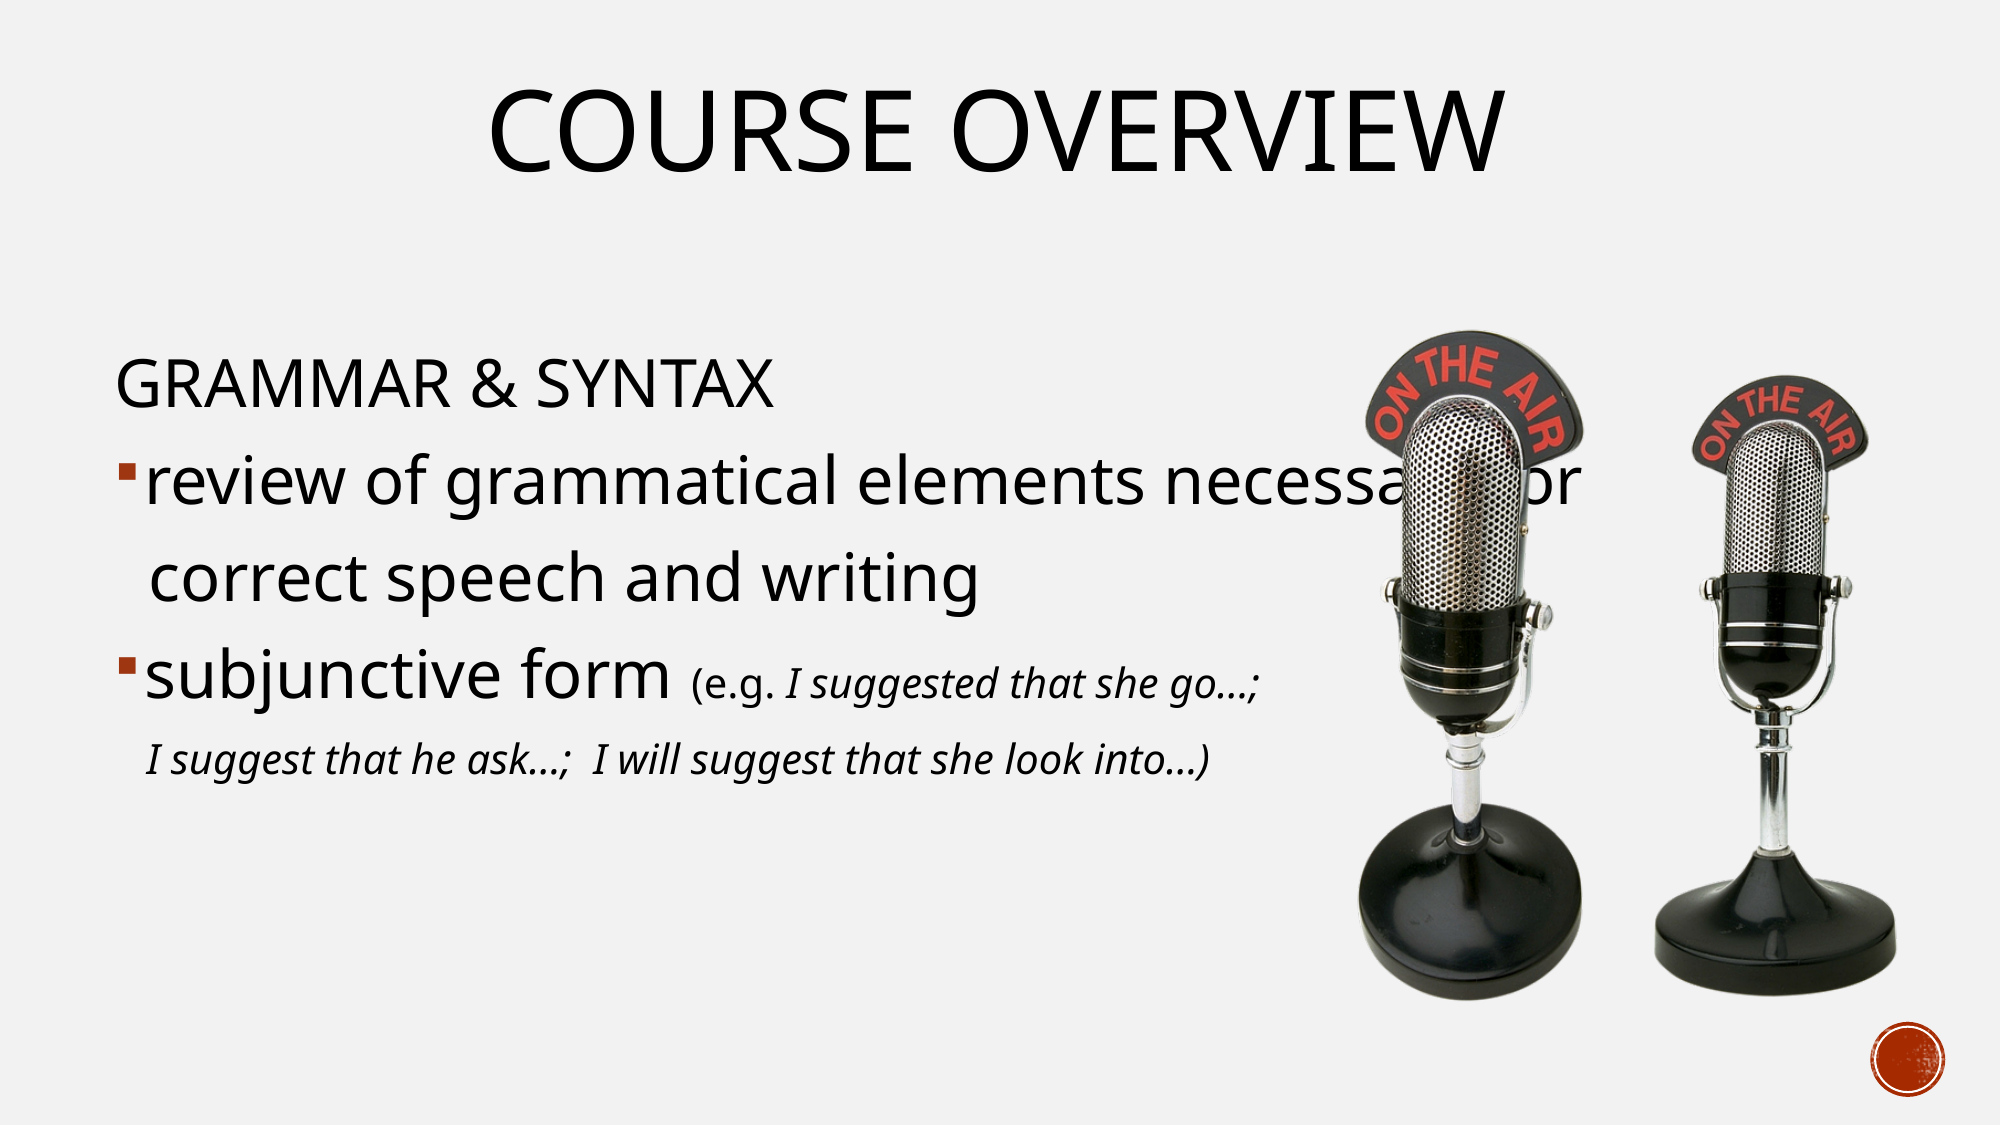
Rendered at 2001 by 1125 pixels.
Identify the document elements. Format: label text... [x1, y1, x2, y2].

text_box Course Overview [260, 3, 1733, 268]
picture [1320, 313, 1924, 1021]
list GRAMMAR & SYNTAX review of grammatical elements necessary for correct speech and writing subjunctive form (e.g. I suggested that she go...; I suggest that he ask…; I will suggest that she look into…) [99, 267, 1750, 932]
